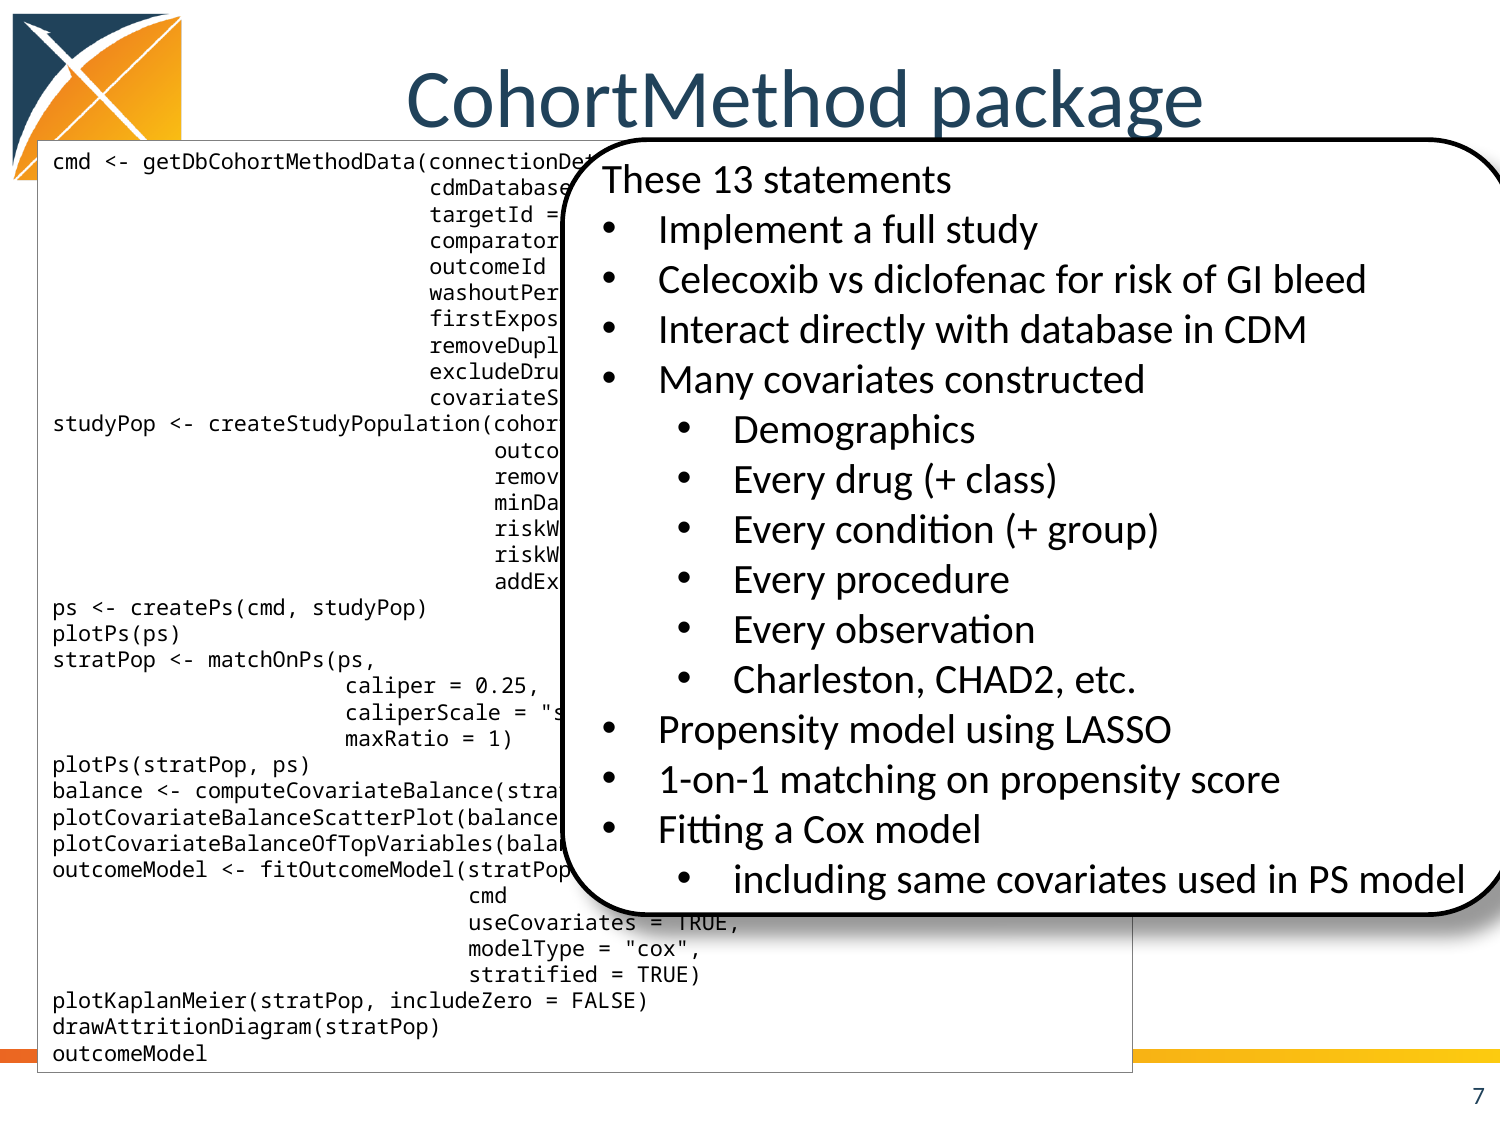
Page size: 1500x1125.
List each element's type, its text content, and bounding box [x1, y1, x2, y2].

text_box cmd <- getDbCohortMethodData(connectionDetails, cdmDatabaseSchema = cdmSchema, targetId = 1118084, comparatorId = 1124300, outcomeId = 192671, washoutPeriod = 183, firstExposureOnly = TRUE, removeDuplicateSubjects = TRUE, excludeDrugsFromCovariates = TRUE, covariateSettings = createCovariateSettings()) studyPop <- createStudyPopulation(cohortMethodData = cmd, outcomeId = 192671, removeSubjectsWithPriorOutcome = TRUE, minDaysAtRisk = 1, riskWindowStart = 0, riskWindowEnd = 30, addExposureDaysToEnd = TRUE) ps <- createPs(cmd, studyPop) plotPs(ps) stratPop <- matchOnPs(ps, caliper = 0.25, caliperScale = "standardized", maxRatio = 1) plotPs(stratPop, ps) balance <- computeCovariateBalance(strata, cmd) plotCovariateBalanceScatterPlot(balance) plotCovariateBalanceOfTopVariables(balance) outcomeModel <- fitOutcomeModel(stratPop, cmd useCovariates = TRUE, modelType = "cox", stratified = TRUE) plotKaplanMeier(stratPop, includeZero = FALSE) drawAttritionDiagram(stratPop) outcomeModel [37, 140, 1133, 1073]
text_box These 13 statements Implement a full study Celecoxib vs diclofenac for risk of GI bleed Interact directly with database in CDM Many covariates constructed Demographics Every drug (+ class) Every condition (+ group) Every procedure Every observation Charleston, CHAD2, etc. Propensity model using LASSO 1-on-1 matching on propensity score Fitting a Cox model including same covariates used in PS model [560, 137, 1500, 917]
title CohortMethod package [187, 24, 1425, 140]
picture [0, 0, 206, 200]
slide_number 7 [1149, 1065, 1500, 1125]
